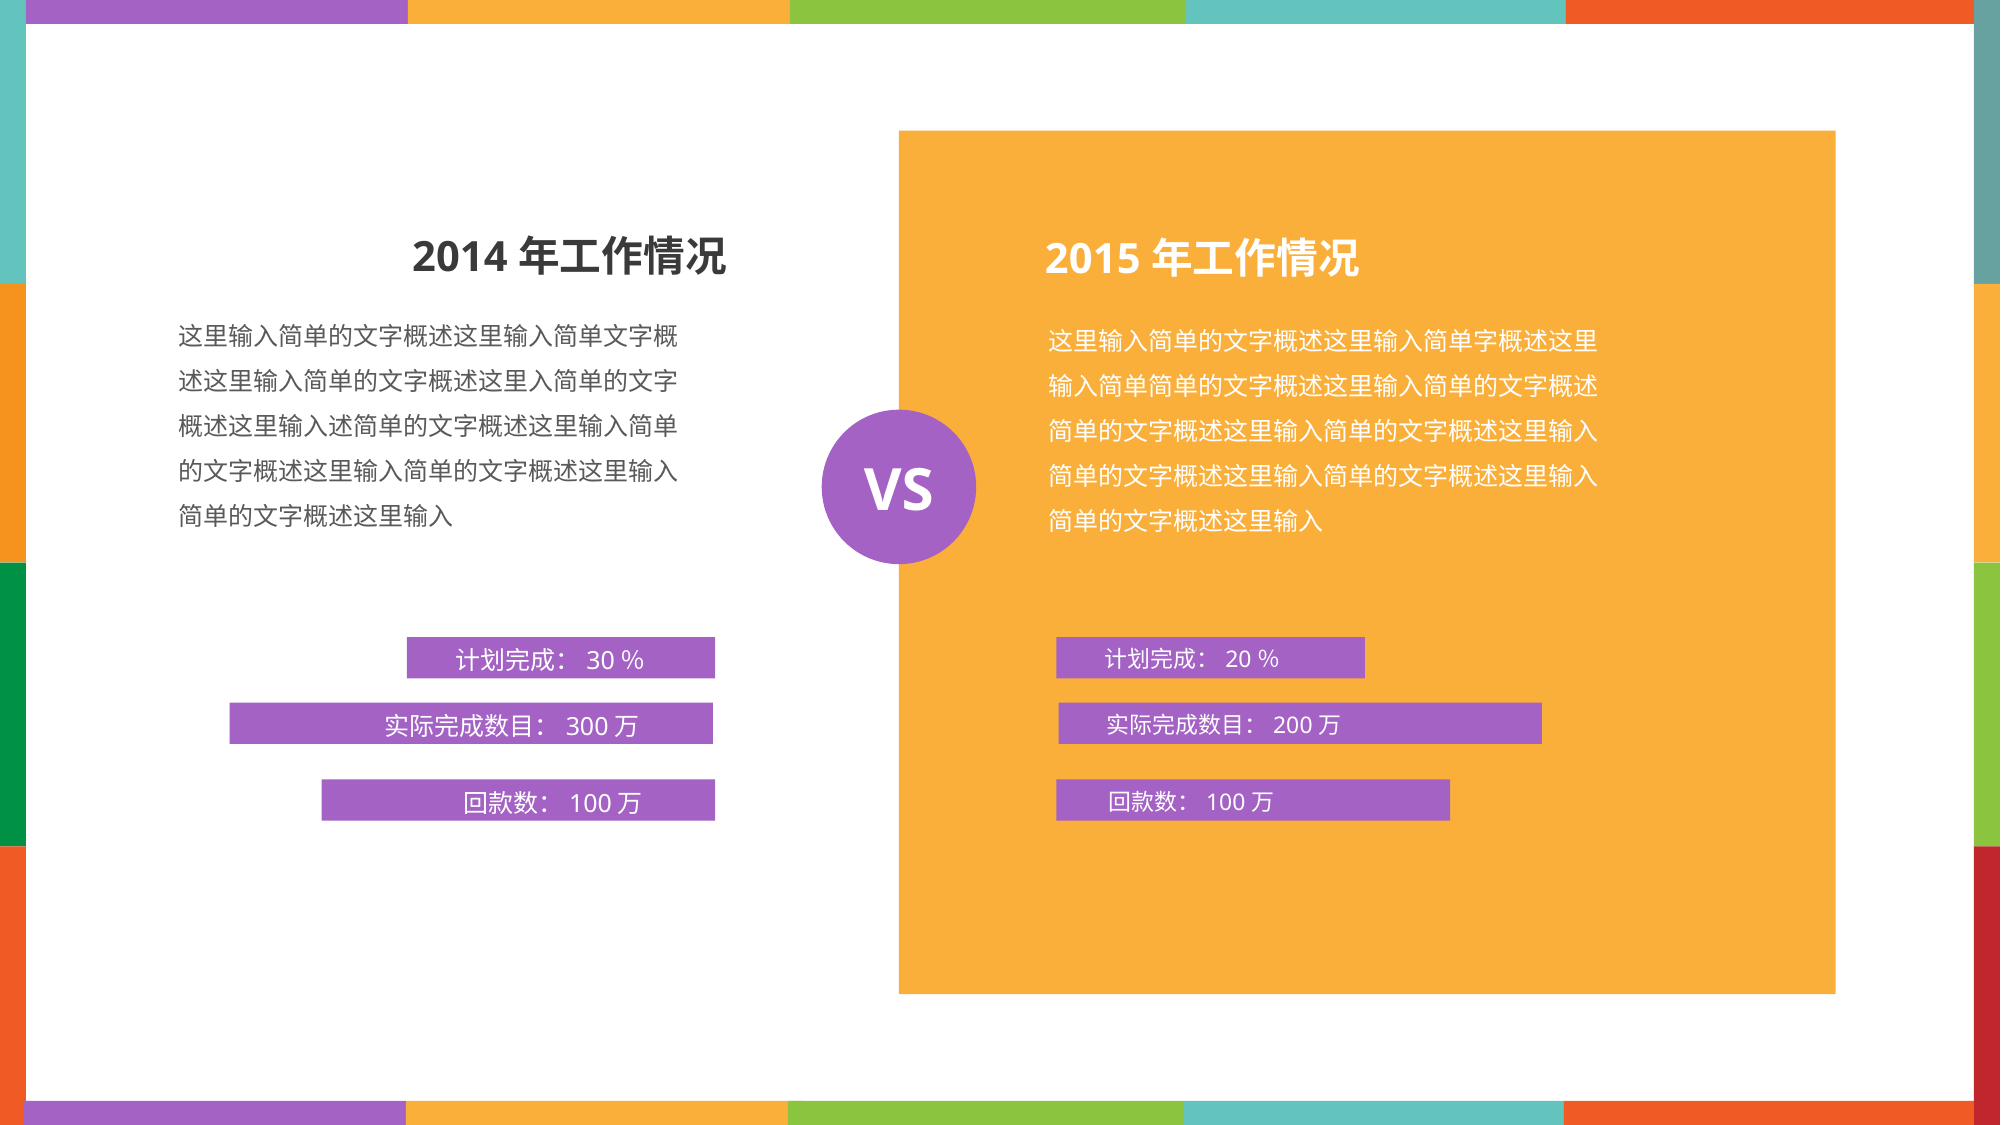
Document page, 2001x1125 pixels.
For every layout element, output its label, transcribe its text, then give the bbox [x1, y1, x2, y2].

text_box 2014年工作情况 [295, 222, 742, 288]
text_box 计划完成：20％ [1090, 637, 1296, 680]
text_box 这里输入简单的文字概述这里输入简单文字概 述这里输入简单的文字概述这里入简单的文字 概述这里输入述简单的文字概述这里输入简单 的文字概述这里输入简单的文字概述这里输入 简单的文字概述这里输入 [164, 298, 755, 538]
text_box [1055, 778, 1451, 822]
text_box [321, 778, 716, 822]
text_box 回款数：100万 [448, 780, 658, 826]
text_box 实际完成数目：300万 [370, 702, 655, 748]
text_box [655, 702, 714, 745]
text_box 2015年工作情况 [1030, 224, 1477, 290]
text_box [406, 636, 716, 679]
text_box [1058, 702, 1091, 745]
text_box [1357, 702, 1543, 745]
text_box 回款数：100万 [1093, 780, 1290, 823]
text_box [898, 130, 1837, 995]
text_box [229, 702, 370, 745]
text_box VS [820, 408, 978, 566]
text_box 这里输入简单的文字概述这里输入简单字概述这里输入简单简单的文字概述这里输入简单的文字概述简单的文字概述这里输入简单的文字概述这里输入简单的文字概述这里输入简单的文字概述这里输入简单的文字概述这里输入 [1034, 303, 1634, 543]
text_box 实际完成数目：200万 [1091, 702, 1357, 745]
text_box [1055, 636, 1366, 679]
text_box 计划完成：30％ [440, 637, 661, 682]
